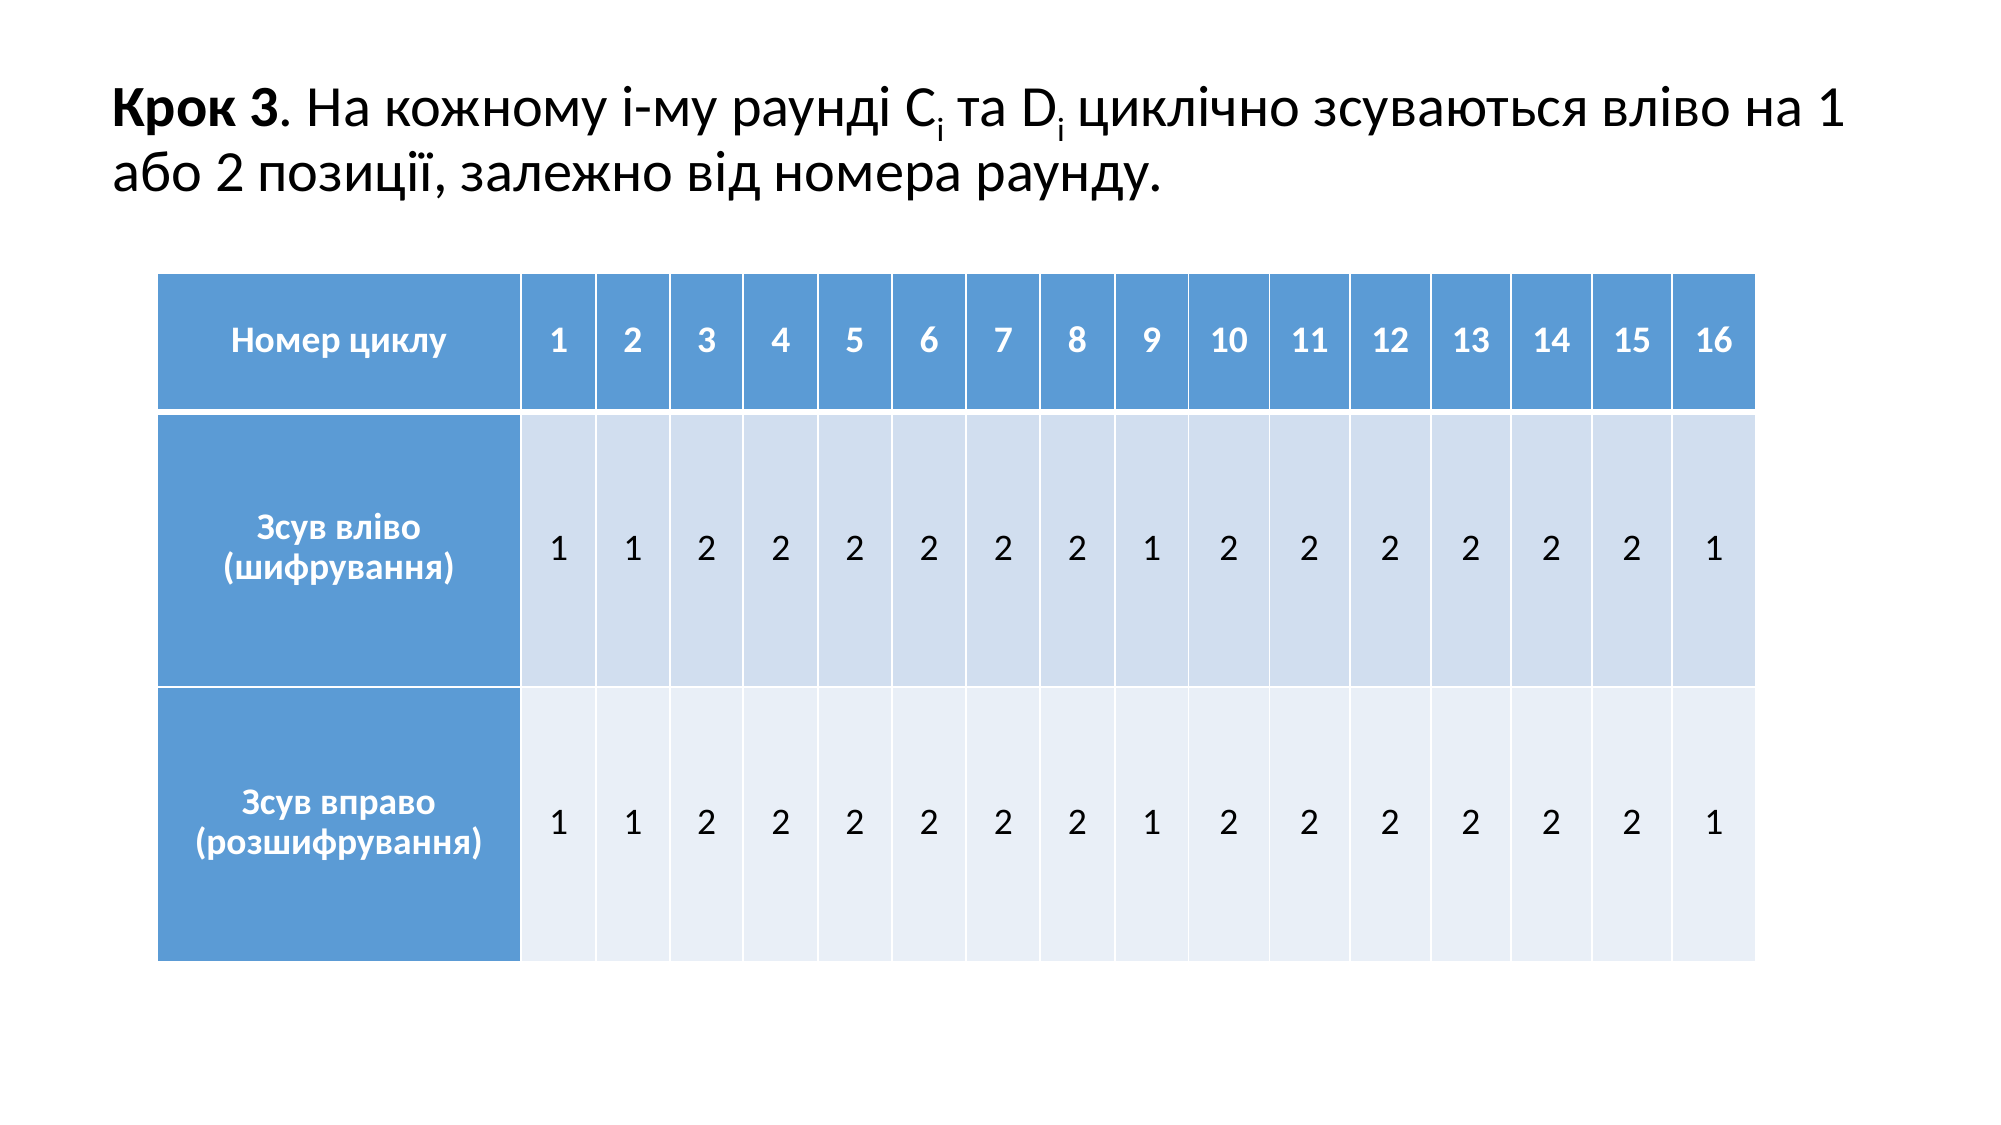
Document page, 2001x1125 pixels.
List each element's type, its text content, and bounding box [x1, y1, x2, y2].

table_header 1 [522, 274, 595, 409]
table_header 8 [1041, 274, 1114, 409]
table_cell 1 [522, 688, 595, 961]
table_header 6 [893, 274, 965, 409]
table_cell 2 [967, 415, 1039, 686]
table_header 10 [1189, 274, 1269, 409]
table_cell 2 [1512, 415, 1591, 686]
table_header 2 [597, 274, 669, 409]
table_cell 1 [522, 415, 595, 686]
table_header 16 [1673, 274, 1755, 409]
table_header 5 [819, 274, 891, 409]
table_header 7 [967, 274, 1039, 409]
table_cell 2 [1041, 688, 1114, 961]
table_header 13 [1432, 274, 1510, 409]
table_cell 2 [1432, 688, 1510, 961]
table_cell 2 [1593, 415, 1671, 686]
table_header 12 [1351, 274, 1430, 409]
table_cell 2 [671, 415, 742, 686]
table_cell 2 [1041, 415, 1114, 686]
table_cell 2 [967, 688, 1039, 961]
table_cell 2 [819, 688, 891, 961]
table_cell 2 [671, 688, 742, 961]
table_header 14 [1512, 274, 1591, 409]
table_header 3 [671, 274, 742, 409]
table_cell 2 [819, 415, 891, 686]
table_cell 2 [893, 688, 965, 961]
table_cell 2 [1351, 688, 1430, 961]
table_header 15 [1593, 274, 1671, 409]
table_cell 1 [1673, 688, 1755, 961]
table_cell 2 [1270, 688, 1349, 961]
table_cell 1 [1116, 415, 1188, 686]
table_header Номер циклу [158, 274, 520, 409]
table_cell 1 [597, 415, 669, 686]
table_cell 2 [893, 415, 965, 686]
table_cell 2 [1593, 688, 1671, 961]
table_header 11 [1270, 274, 1349, 409]
table_cell 1 [1116, 688, 1188, 961]
table_cell 2 [1189, 688, 1269, 961]
table_cell Зсув вліво (шифрування) [158, 415, 520, 686]
table_header 9 [1116, 274, 1188, 409]
table_cell 1 [1673, 415, 1755, 686]
table_cell 2 [1270, 415, 1349, 686]
table_cell 2 [1512, 688, 1591, 961]
table_cell 2 [1189, 415, 1269, 686]
table_cell 2 [744, 415, 817, 686]
table_cell 2 [1432, 415, 1510, 686]
table_cell Зсув вправо (розшифрування) [158, 688, 520, 961]
list Крок 3. На кожному і-му раунді Ci та Di циклічно зсуваються вліво на 1 або 2 позиції, залежно від номера раунду. [97, 61, 1937, 1061]
table_header 4 [744, 274, 817, 409]
table_cell 1 [597, 688, 669, 961]
table_cell 2 [744, 688, 817, 961]
table_cell 2 [1351, 415, 1430, 686]
